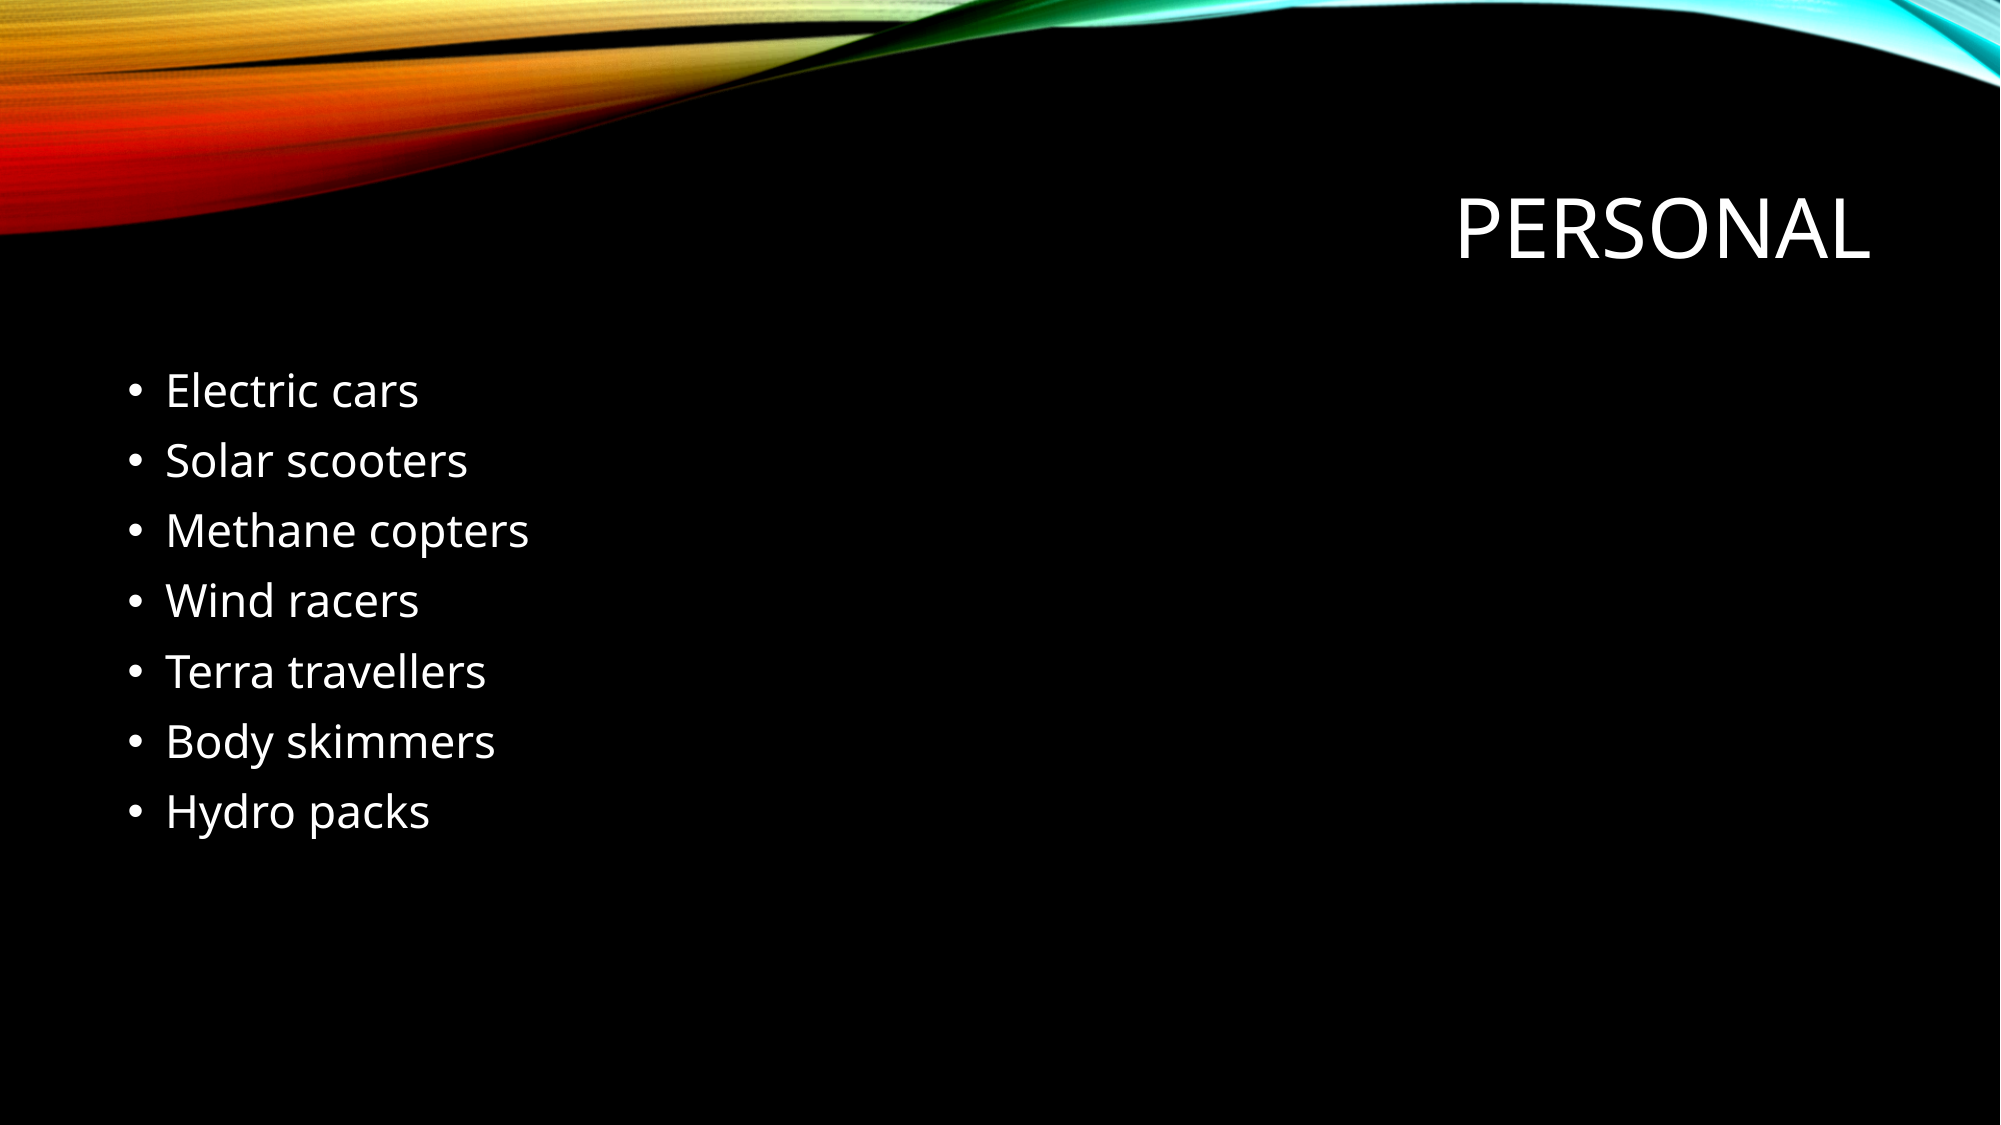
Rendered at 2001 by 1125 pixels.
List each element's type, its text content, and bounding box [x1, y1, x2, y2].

picture [0, 0, 2000, 237]
list Electric cars Solar scooters Methane copters Wind racers Terra travellers Body skimmers Hydro packs [112, 360, 1895, 1021]
title Personal [474, 125, 1888, 338]
